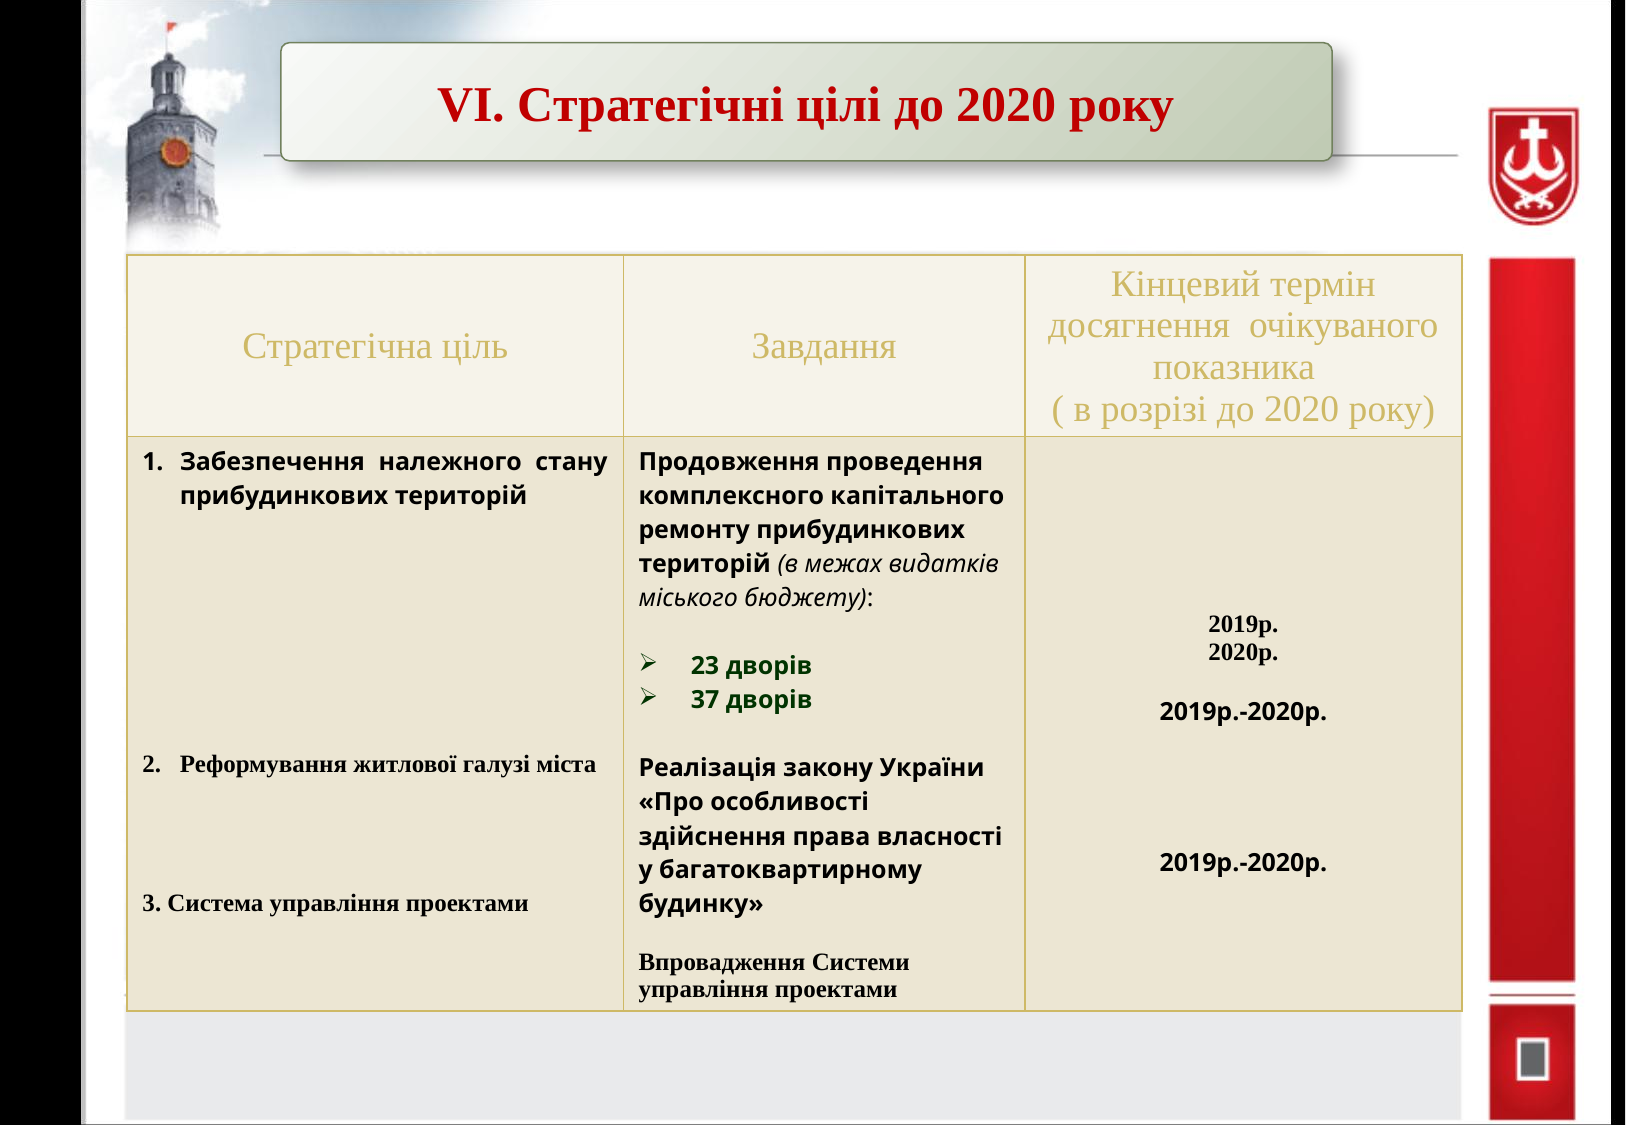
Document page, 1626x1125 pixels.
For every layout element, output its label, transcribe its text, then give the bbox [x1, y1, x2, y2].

picture [0, 0, 1626, 1125]
text_box VI. Стратегічні цілі до 2020 року [280, 41, 1333, 162]
table_header Завдання [624, 256, 1024, 436]
table_header Кінцевий термін досягнення очікуваного показника ( в розрізі до 2020 року) [1026, 256, 1461, 436]
table_header Стратегічна ціль [128, 256, 623, 436]
table_cell Продовження проведення комплексного капітального ремонту прибудинкових територій (в межах видатків міського бюджету): 23 дворів 37 дворів Реалізація закону України «Про особливості здійснення права власності у багатоквартирному будинку» Впровадження Системи управління проектами [624, 437, 1024, 1010]
table_cell 2019р. 2020р. 2019р.-2020р. 2019р.-2020р. [1026, 437, 1461, 1010]
table_cell Забезпечення належного стану прибудинкових територій Реформування житлової галузі міста 3. Система управління проектами [128, 437, 623, 1010]
